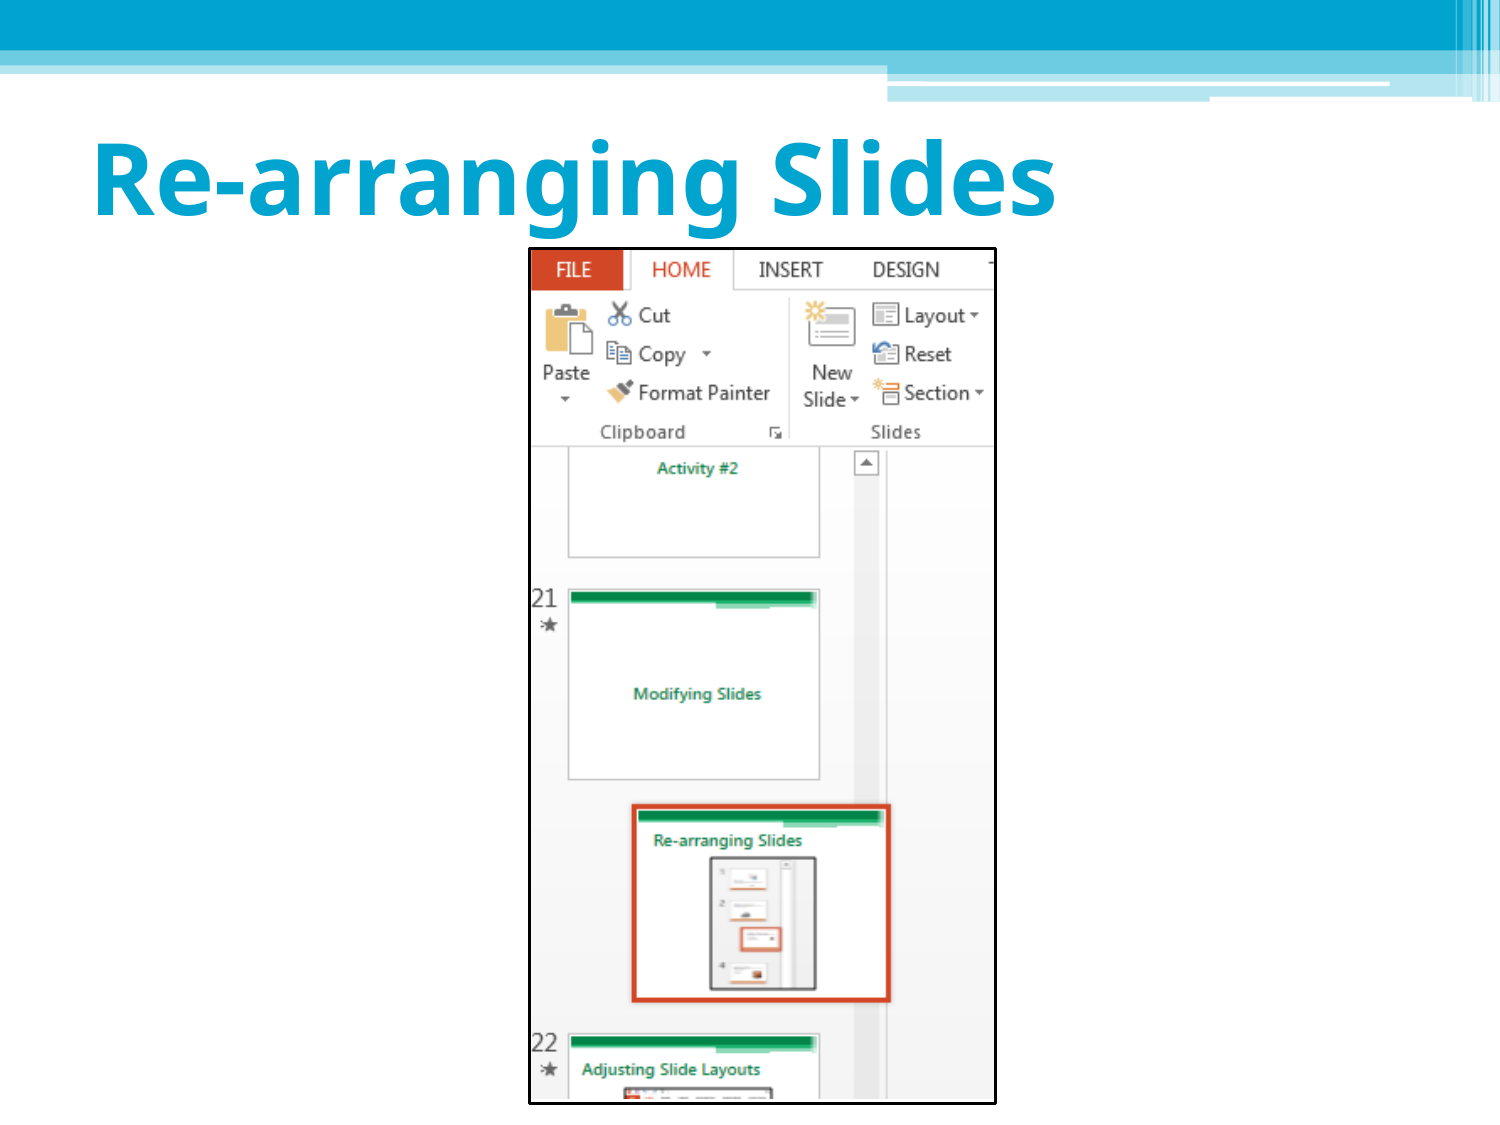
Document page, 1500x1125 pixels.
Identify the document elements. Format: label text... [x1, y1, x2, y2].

picture [531, 249, 994, 1102]
title Re-arranging Slides [75, 99, 1450, 250]
